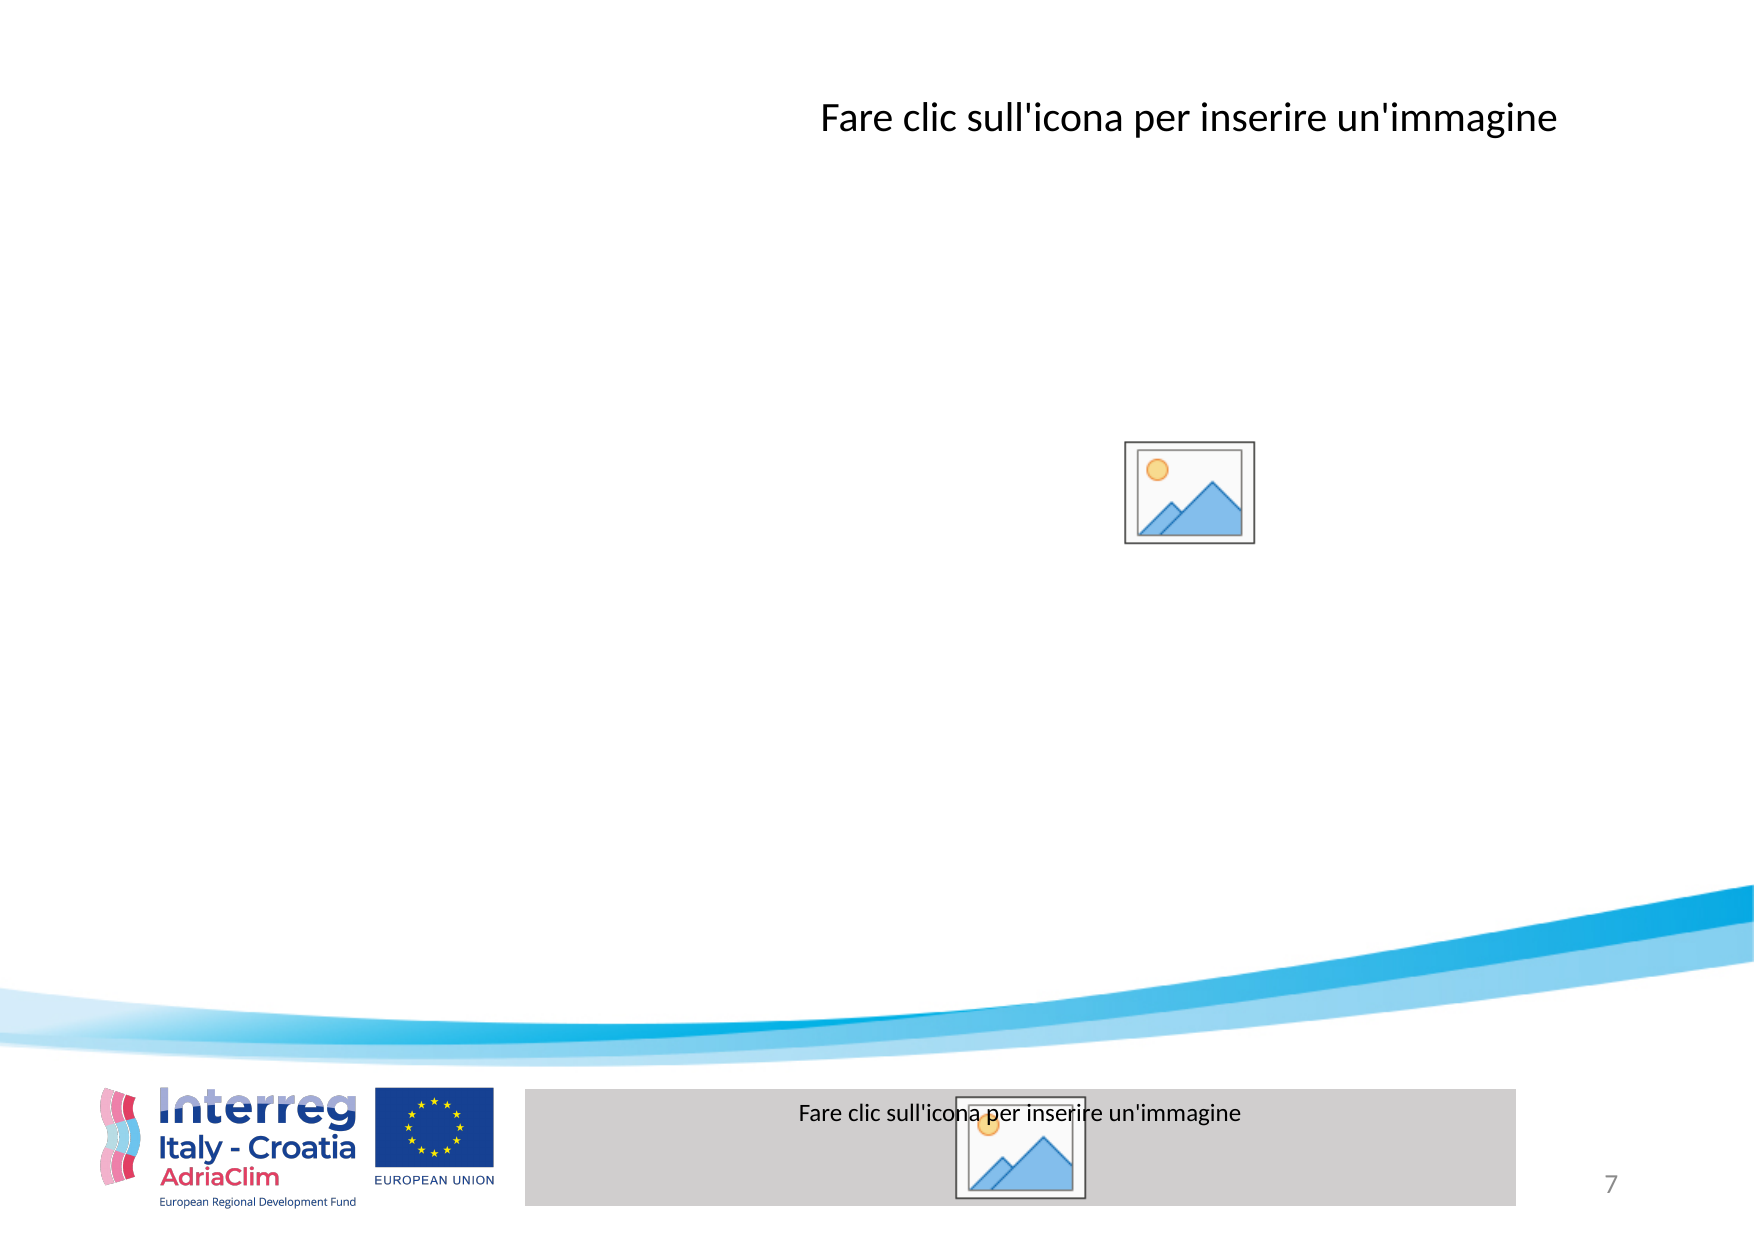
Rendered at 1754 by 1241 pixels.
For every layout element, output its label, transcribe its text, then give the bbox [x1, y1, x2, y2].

slide_number 7 [1526, 1149, 1634, 1216]
picture [0, 81, 1754, 1219]
